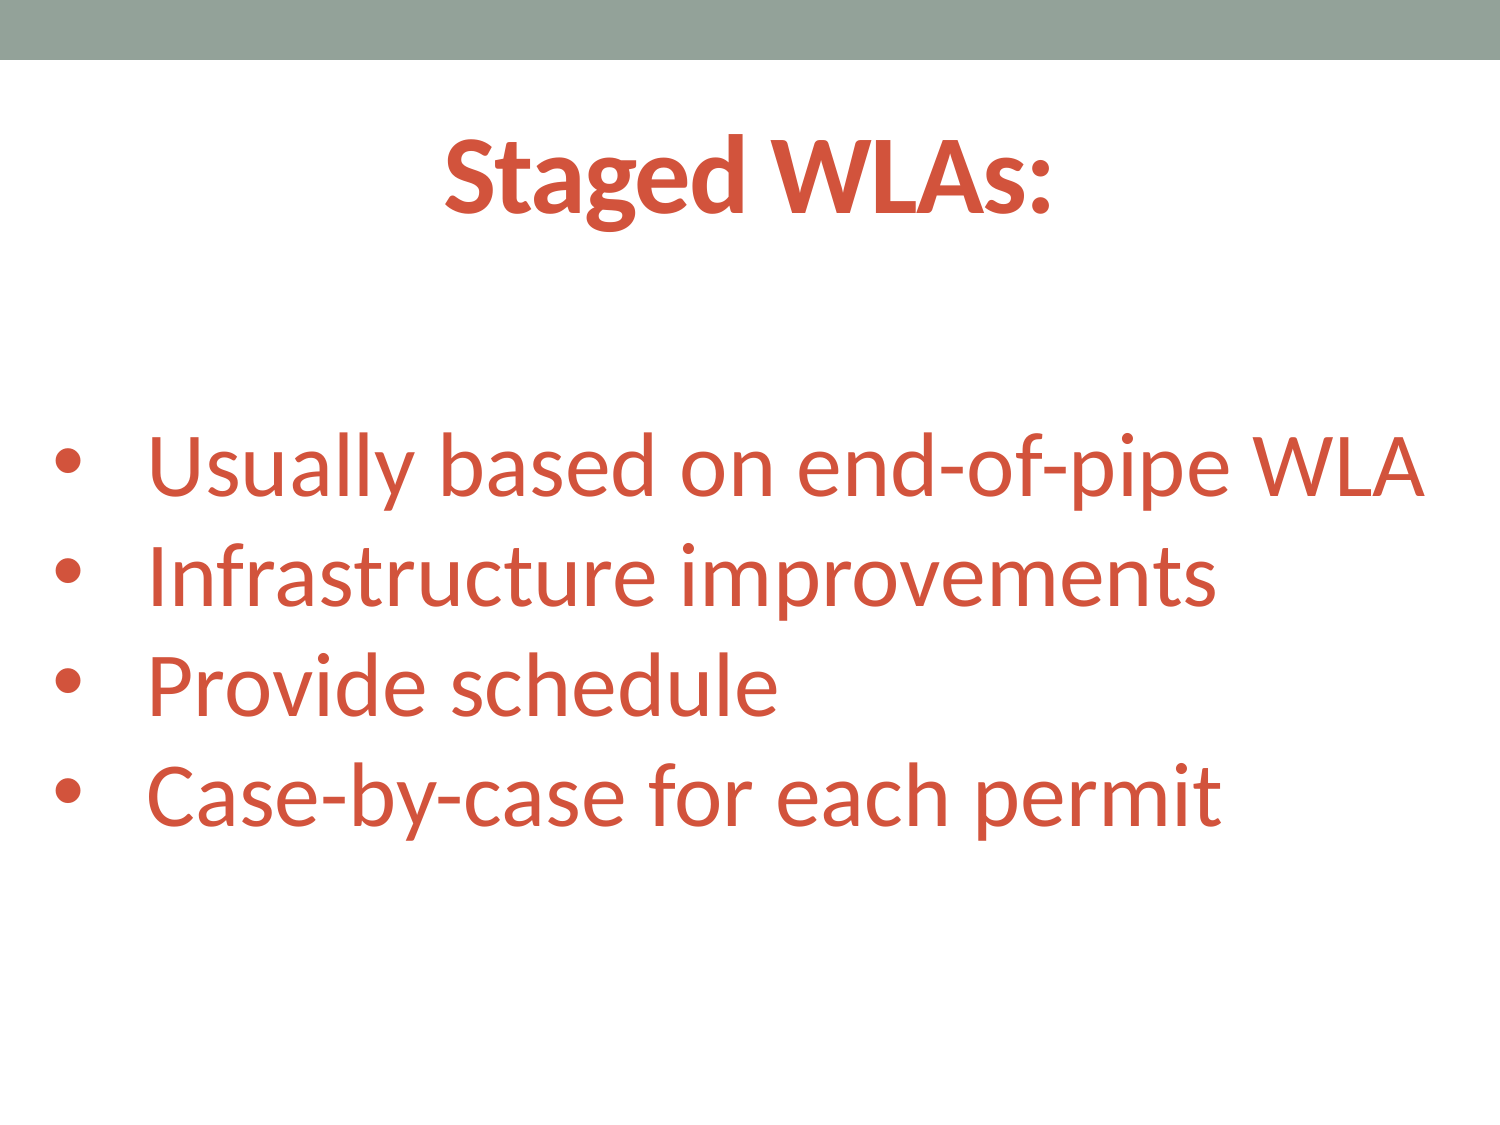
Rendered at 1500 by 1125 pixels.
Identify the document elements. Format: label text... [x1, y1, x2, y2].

title Staged WLAs: [75, 87, 1425, 250]
text_box Usually based on end-of-pipe WLA Infrastructure improvements Provide schedule Case-by-case for each permit [37, 324, 1464, 925]
